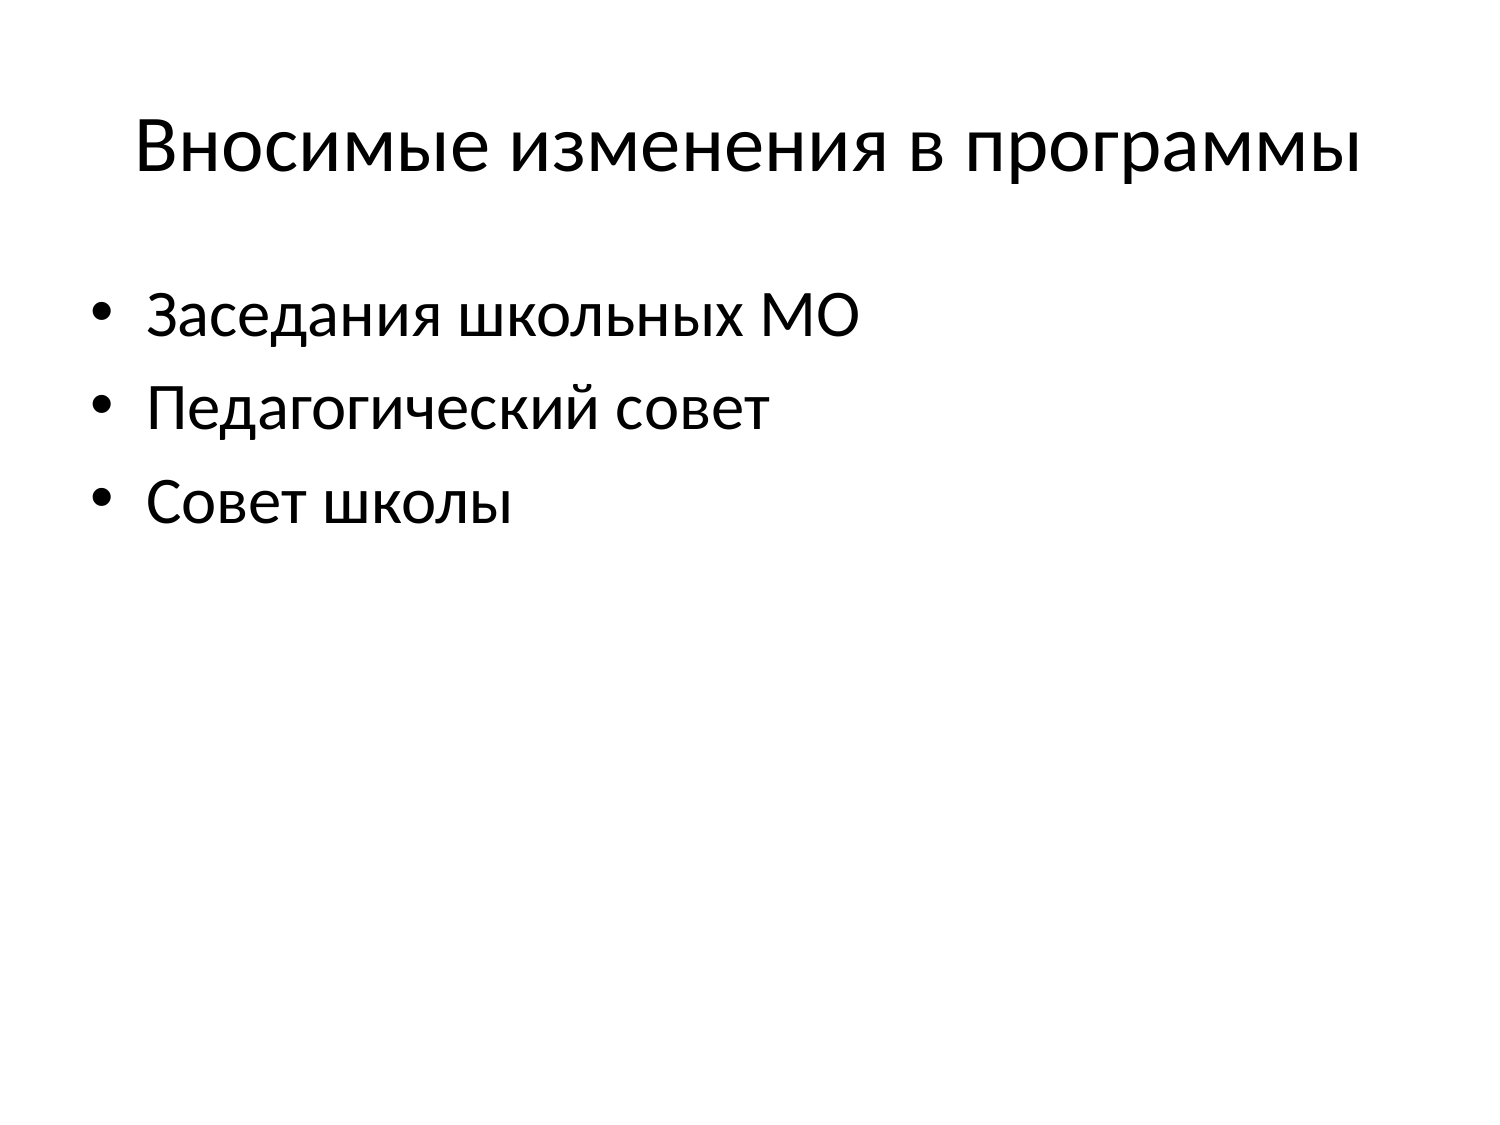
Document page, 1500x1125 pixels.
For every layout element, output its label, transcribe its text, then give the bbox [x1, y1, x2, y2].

list Заседания школьных МО Педагогический совет Совет школы [75, 262, 1425, 1005]
title Вносимые изменения в программы [75, 45, 1425, 233]
